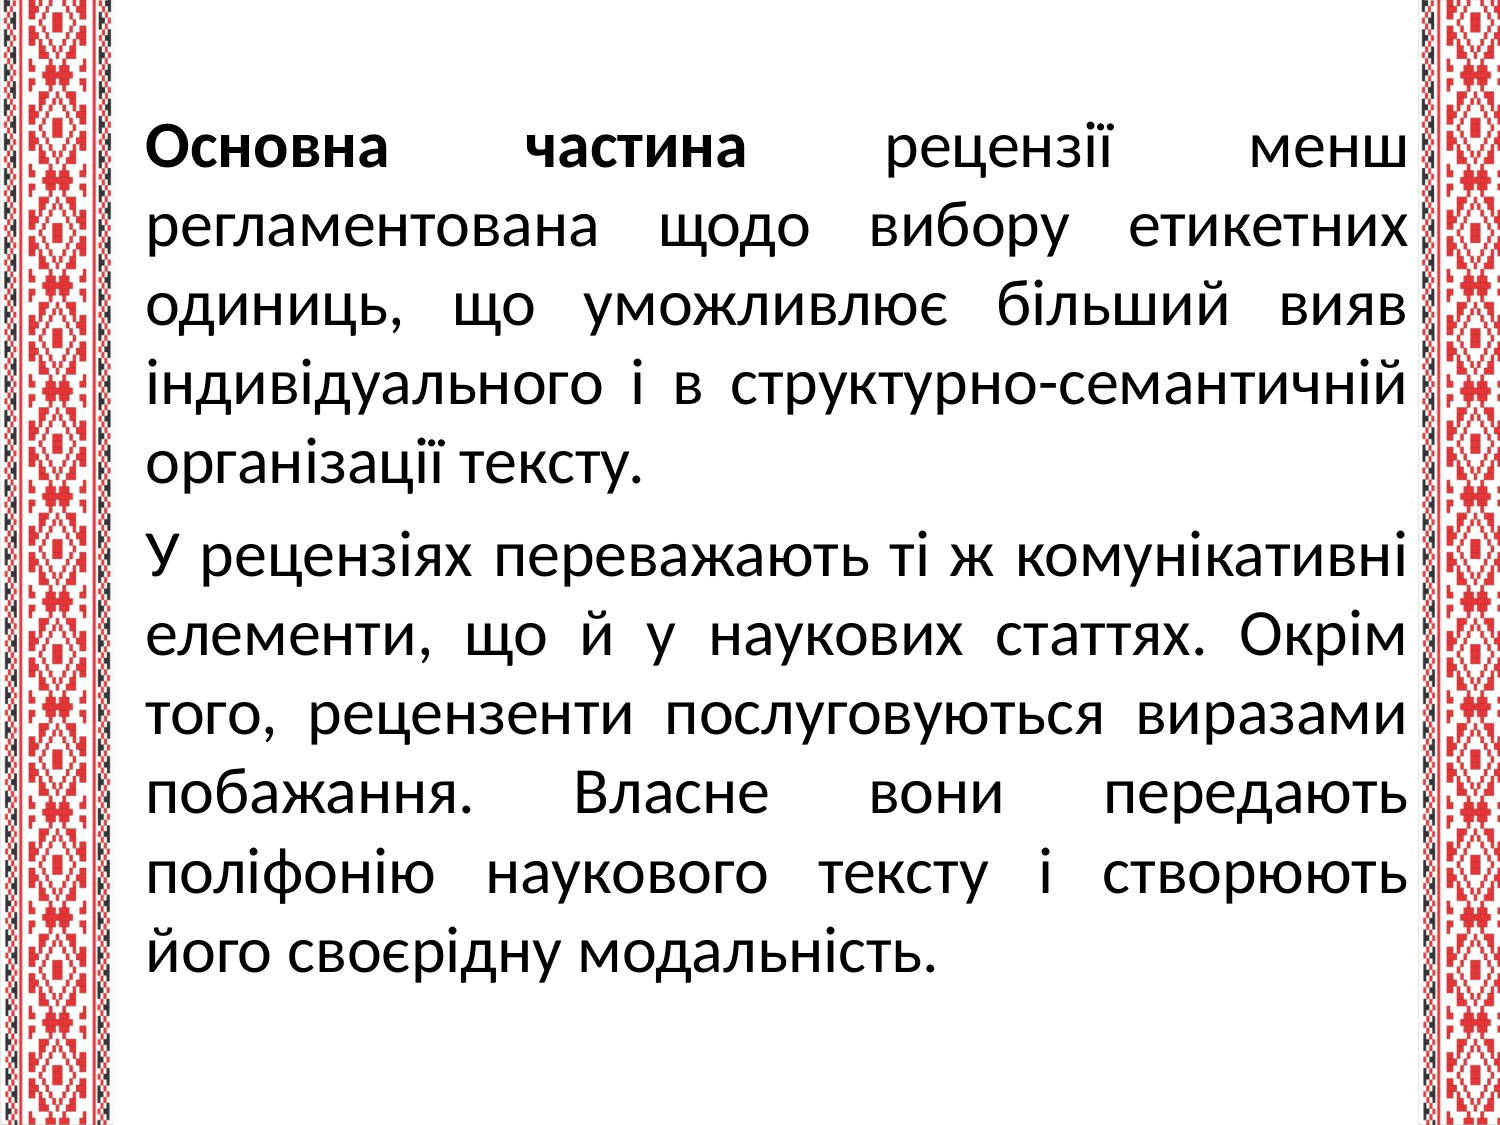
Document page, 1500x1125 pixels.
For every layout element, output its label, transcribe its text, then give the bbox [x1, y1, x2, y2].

picture [911, 1, 1500, 1124]
picture [0, 1, 620, 1124]
list Основна частина рецензії менш регламентована щодо вибору етикетних одиниць, що уможливлює більший вияв індивідуального і в структурно-семантичній організації тексту. У рецензіях переважають ті ж комунікативні елементи, що й у наукових статтях. Окрім того, рецензенти послуговуються виразами побажання. Власне вони передають поліфонію наукового тексту і створюють його своєрідну модальність. [114, 93, 1418, 1005]
